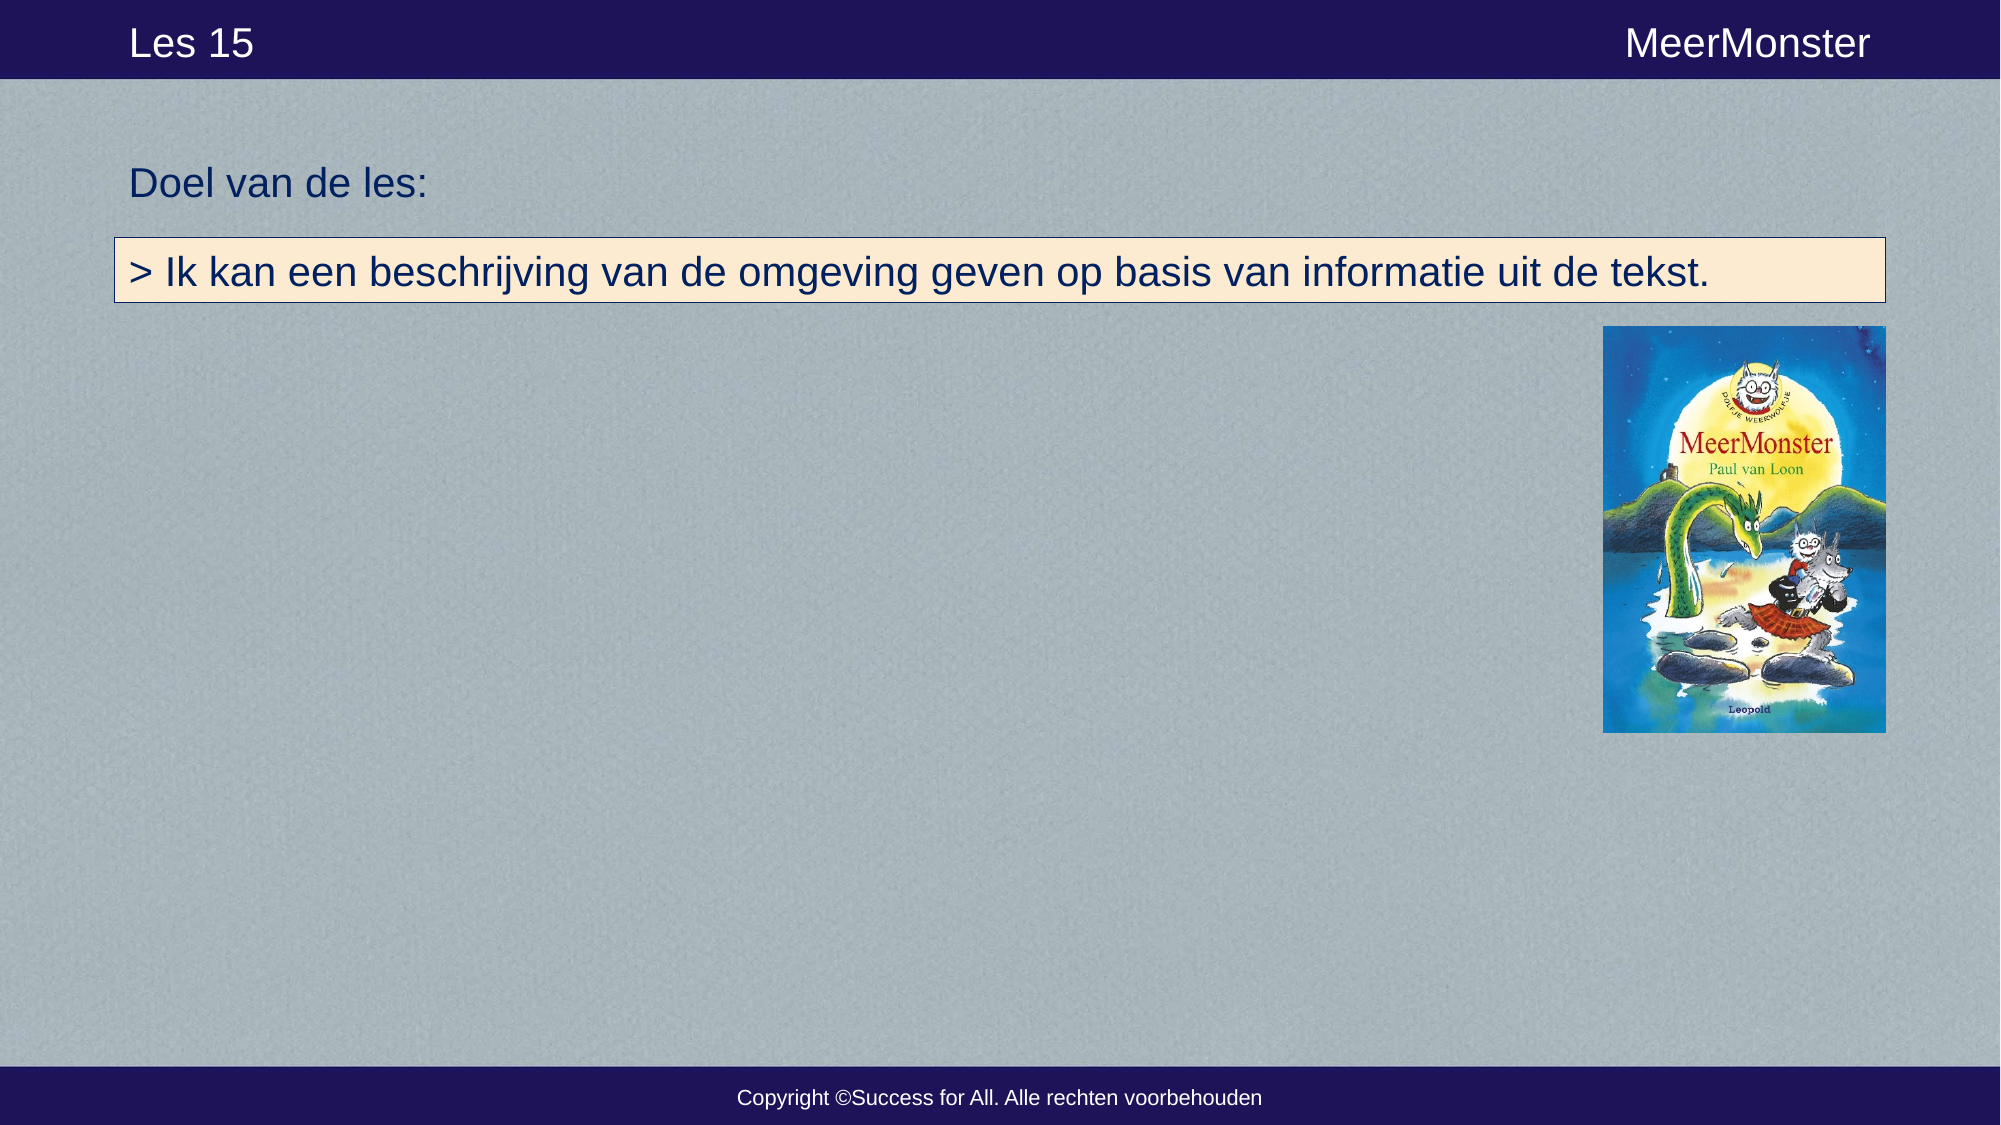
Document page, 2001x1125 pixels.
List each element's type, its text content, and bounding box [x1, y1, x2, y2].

text_box MeerMonster [999, 8, 1886, 73]
picture [0, 0, 2001, 1125]
text_box Doel van de les: [113, 148, 1635, 214]
text_box Les 15 [114, 8, 354, 73]
text_box > Ik kan een beschrijving van de omgeving geven op basis van informatie uit de tekst. [114, 237, 1886, 303]
text_box Copyright ©Success for All. Alle rechten voorbehouden [0, 1076, 2000, 1125]
